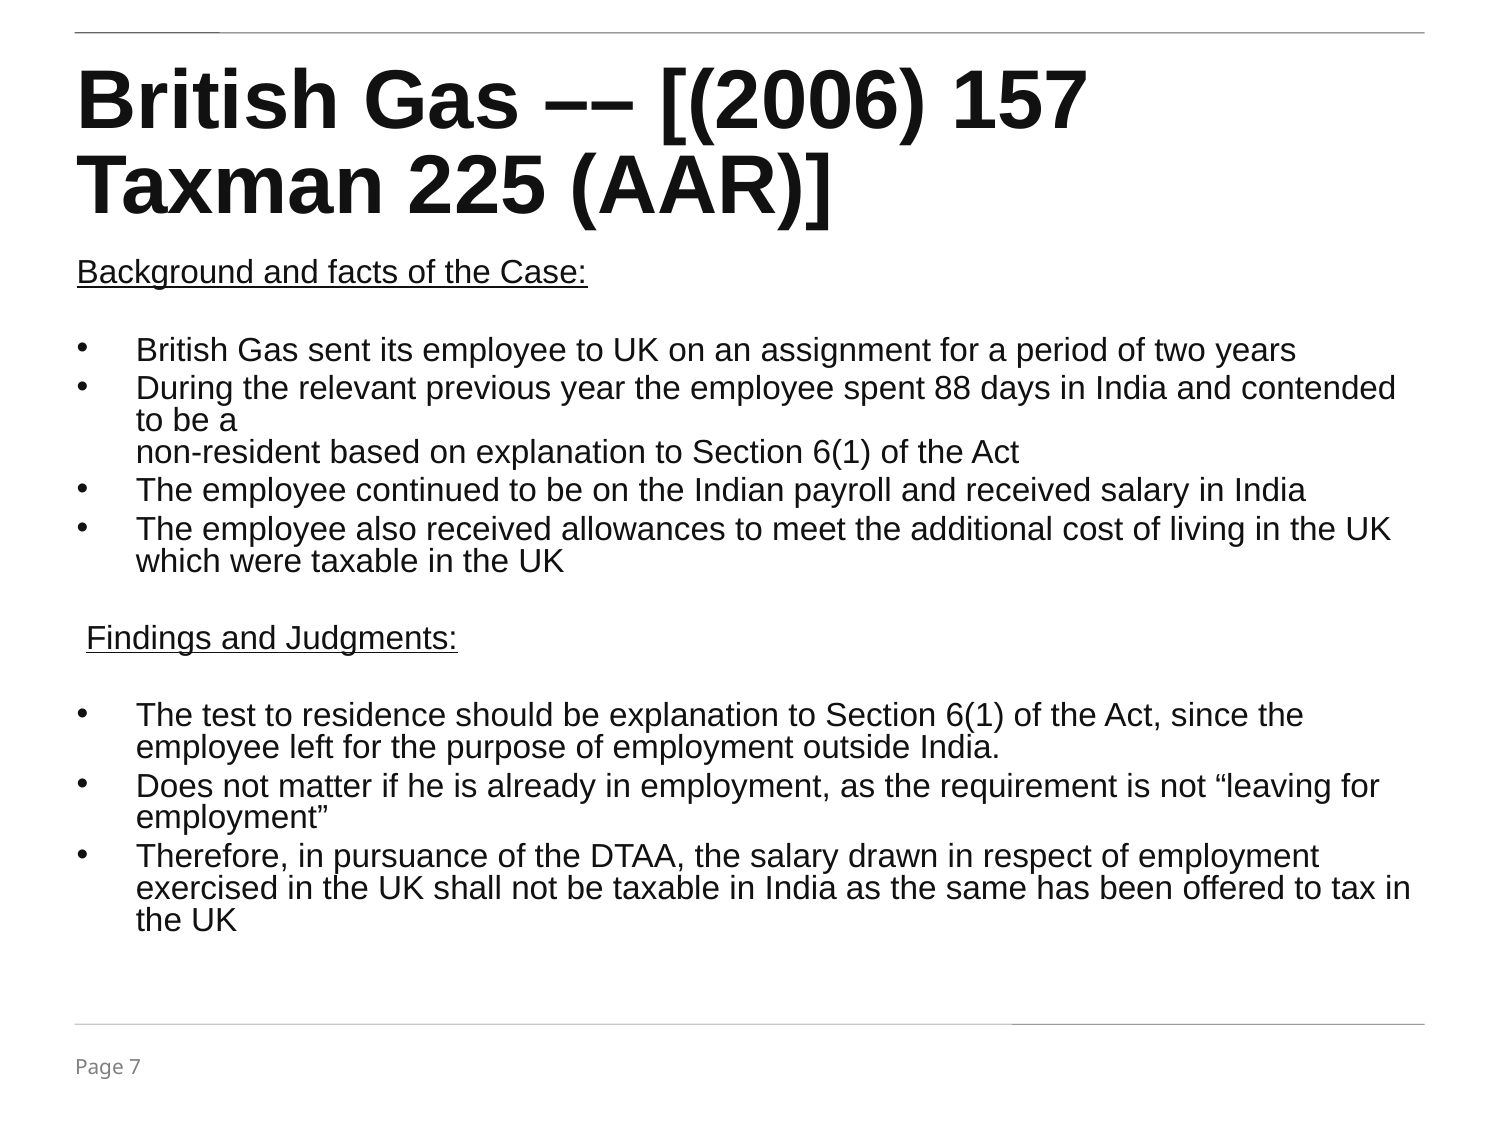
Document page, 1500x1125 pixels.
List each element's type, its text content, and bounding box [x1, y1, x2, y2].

title British Gas –– [(2006) 157 Taxman 225 (AAR)] [76, 54, 1403, 155]
list Background and facts of the Case: British Gas sent its employee to UK on an assignment for a period of two years During the relevant previous year the employee spent 88 days in India and contended to be a non-resident based on explanation to Section 6(1) of the Act The employee continued to be on the Indian payroll and received salary in India The employee also received allowances to meet the additional cost of living in the UK which were taxable in the UK Findings and Judgments: The test to residence should be explanation to Section 6(1) of the Act, since the employee left for the purpose of employment outside India. Does not matter if he is already in employment, as the requirement is not “leaving for employment” Therefore, in pursuance of the DTAA, the salary drawn in respect of employment exercised in the UK shall not be taxable in India as the same has been offered to tax in the UK [76, 258, 1428, 965]
